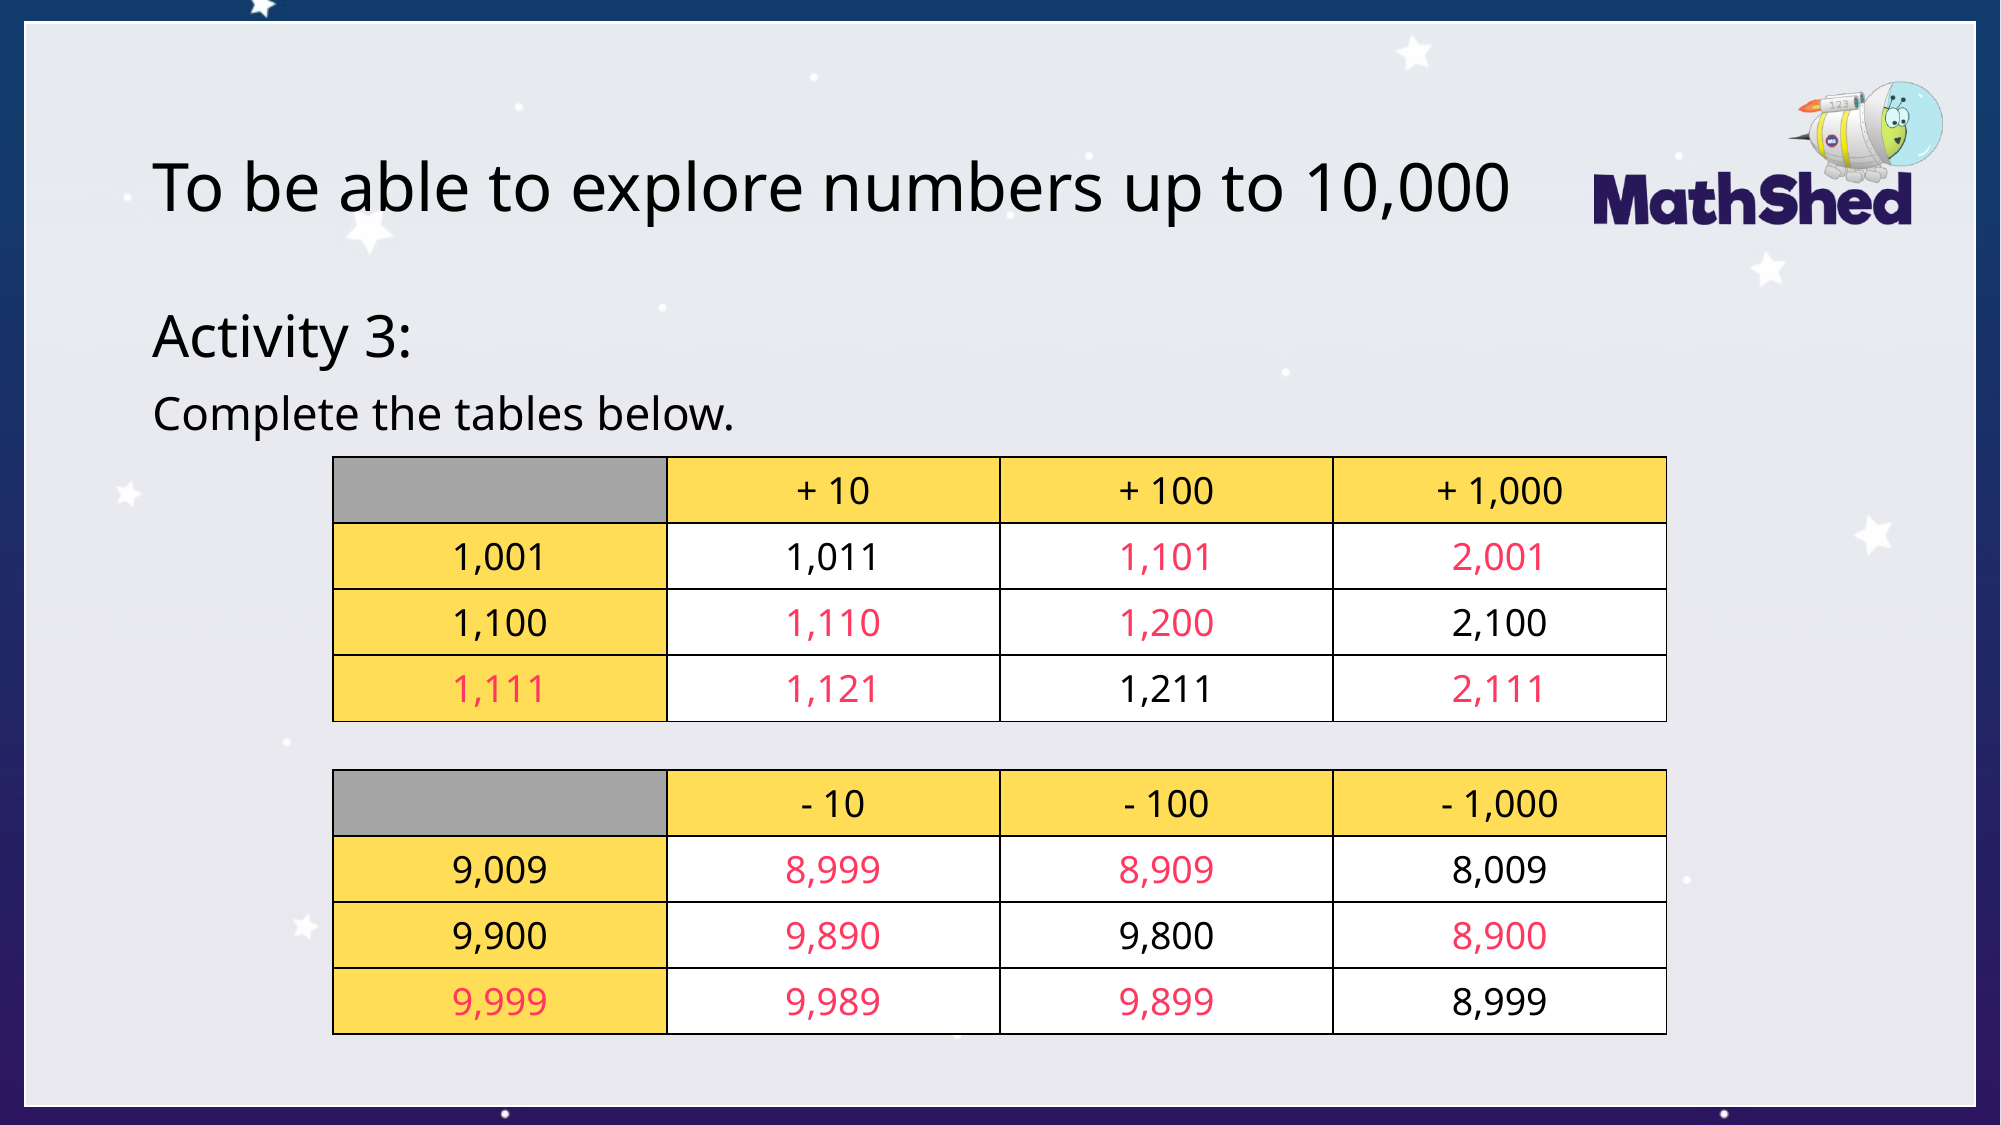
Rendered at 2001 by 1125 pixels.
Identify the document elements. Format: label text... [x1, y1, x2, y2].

table_cell 9,899 [1001, 969, 1332, 1033]
table_cell 8,999 [1334, 969, 1666, 1033]
table_header + 10 [668, 458, 999, 522]
table_cell 8,009 [1334, 837, 1666, 901]
table_cell 8,909 [1001, 837, 1332, 901]
list Activity 3: Complete the tables below. [137, 299, 1863, 1014]
table_cell 9,009 [334, 837, 666, 901]
table_header + 1,000 [1334, 458, 1666, 522]
table_header + 100 [1001, 458, 1332, 522]
table_cell 1,200 [1001, 590, 1332, 654]
table_cell 1,211 [1001, 656, 1332, 721]
title To be able to explore numbers up to 10,000 [137, 81, 1578, 299]
table_cell 1,111 [334, 656, 666, 721]
table_cell 9,800 [1001, 903, 1332, 967]
table_cell 9,890 [668, 903, 999, 967]
table_cell 9,999 [334, 969, 666, 1033]
table_cell 8,900 [1334, 903, 1666, 967]
table_cell 2,100 [1334, 590, 1666, 654]
table_header [334, 771, 666, 835]
table_cell 1,121 [668, 656, 999, 721]
picture [0, 0, 2001, 1125]
table_header - 10 [668, 771, 999, 835]
table_cell 1,101 [1001, 524, 1332, 588]
table_header - 100 [1001, 771, 1332, 835]
table_cell 8,999 [668, 837, 999, 901]
table_cell 1,011 [668, 524, 999, 588]
table_header - 1,000 [1334, 771, 1666, 835]
table_cell 1,110 [668, 590, 999, 654]
table_cell 1,001 [334, 524, 666, 588]
table_cell 9,989 [668, 969, 999, 1033]
table_header [334, 458, 666, 522]
table_cell 1,100 [334, 590, 666, 654]
table_cell 2,001 [1334, 524, 1666, 588]
table_cell 2,111 [1334, 656, 1666, 721]
table_cell 9,900 [334, 903, 666, 967]
